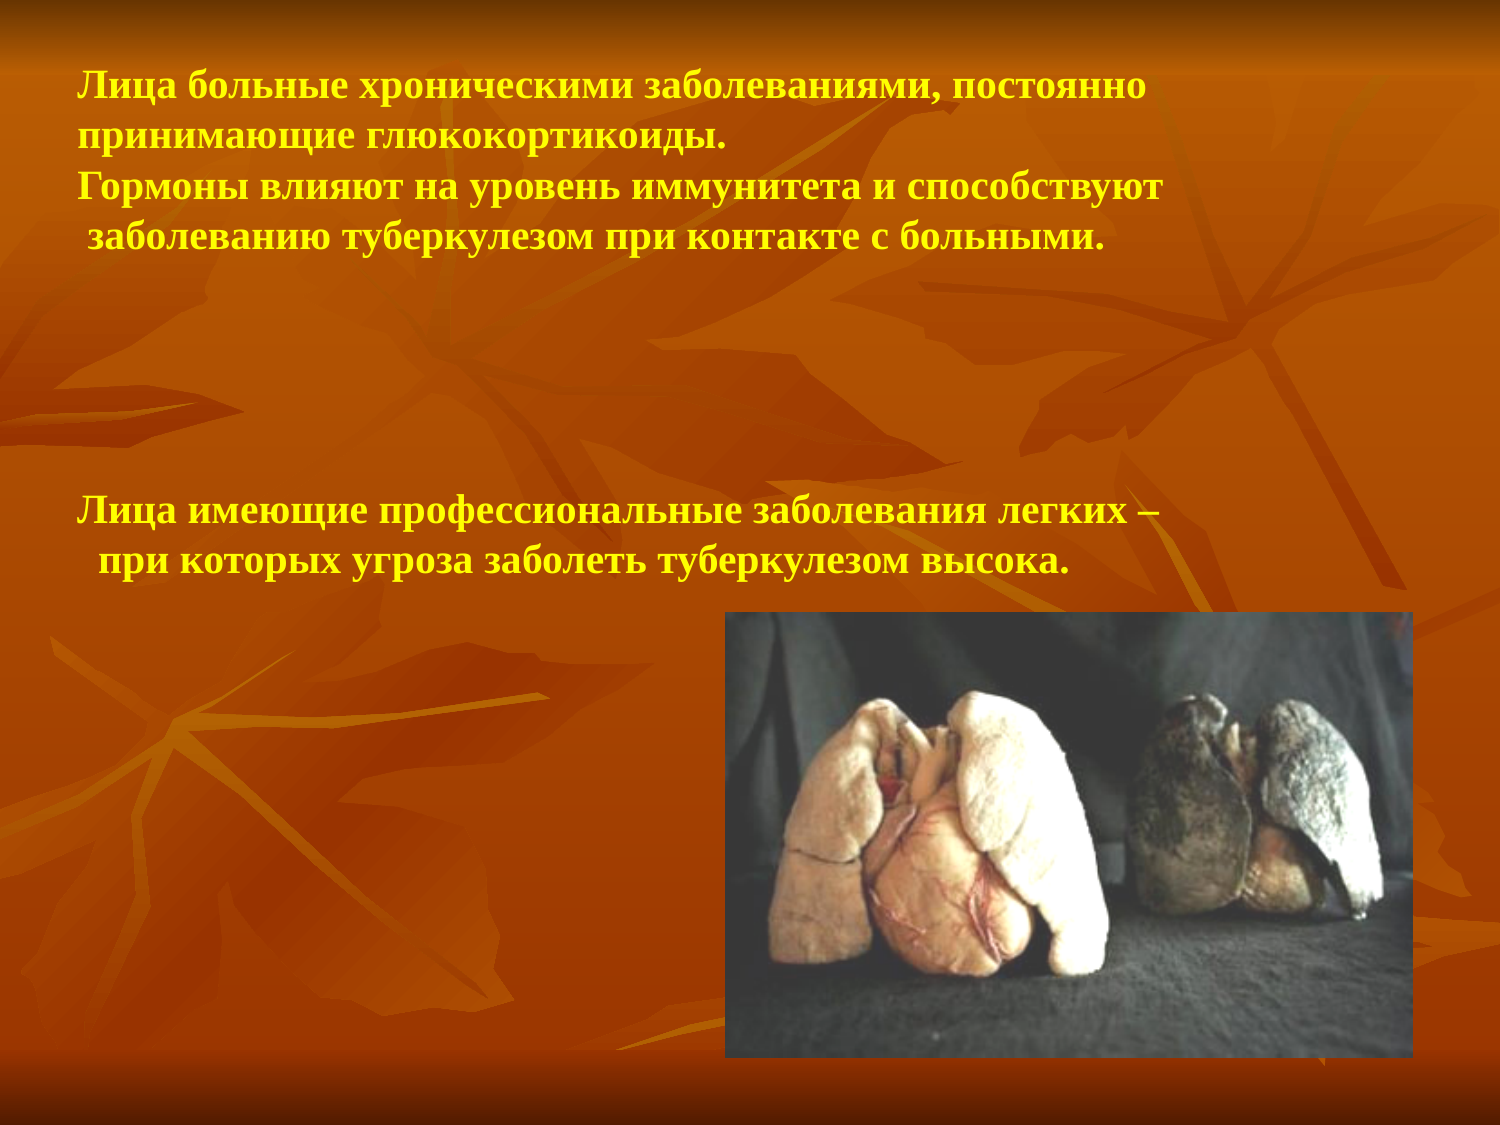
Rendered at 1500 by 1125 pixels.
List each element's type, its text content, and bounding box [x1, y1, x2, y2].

text_box Лица имеющие профессиональные заболевания легких – при которых угроза заболеть туберкулезом высока. [62, 474, 1350, 590]
text_box Лица больные хроническими заболеваниями, постоянно принимающие глюкокортикоиды. Гормоны влияют на уровень иммунитета и способствуют заболеванию туберкулезом при контакте с больными. [62, 49, 1375, 265]
picture [724, 612, 1413, 1059]
